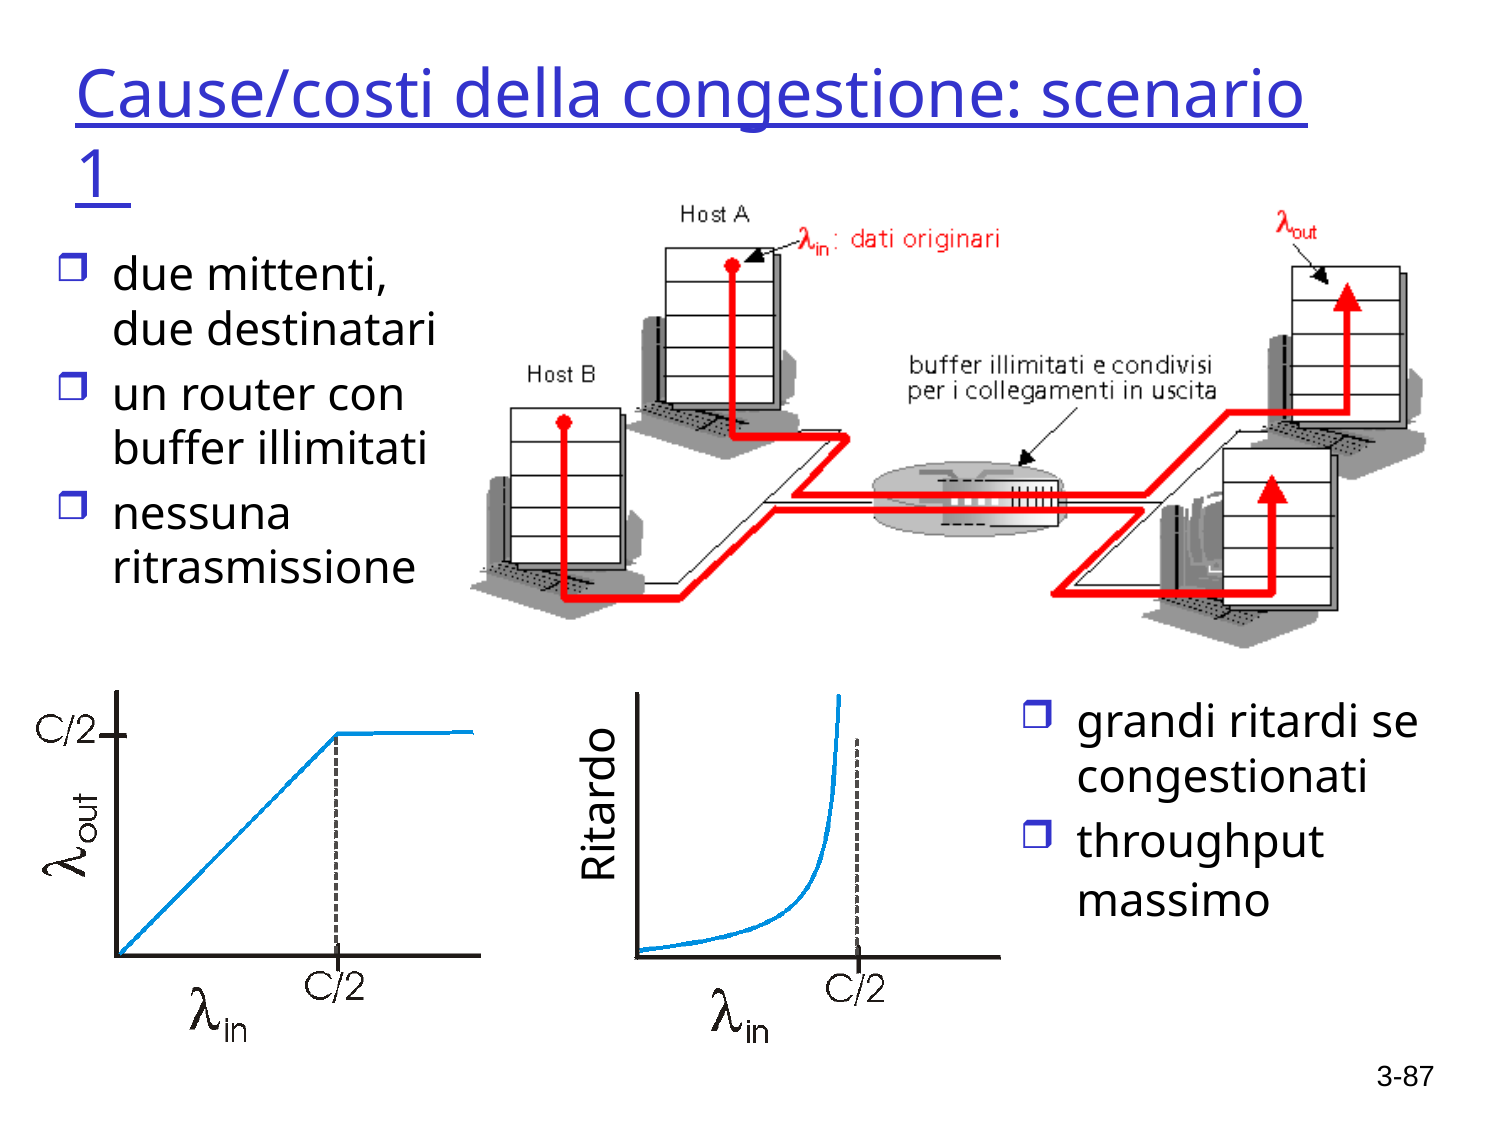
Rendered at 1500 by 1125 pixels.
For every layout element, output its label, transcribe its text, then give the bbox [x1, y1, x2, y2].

picture [34, 690, 1001, 1043]
picture [470, 191, 1429, 652]
list due mittenti, due destinatari un router con buffer illimitati nessuna ritrasmissione [40, 237, 559, 688]
slide_number 3-87 [1338, 1049, 1451, 1125]
list grandi ritardi se congestionati throughput massimo [1004, 684, 1464, 1042]
title Cause/costi della congestione: scenario 1 [60, 37, 1363, 226]
